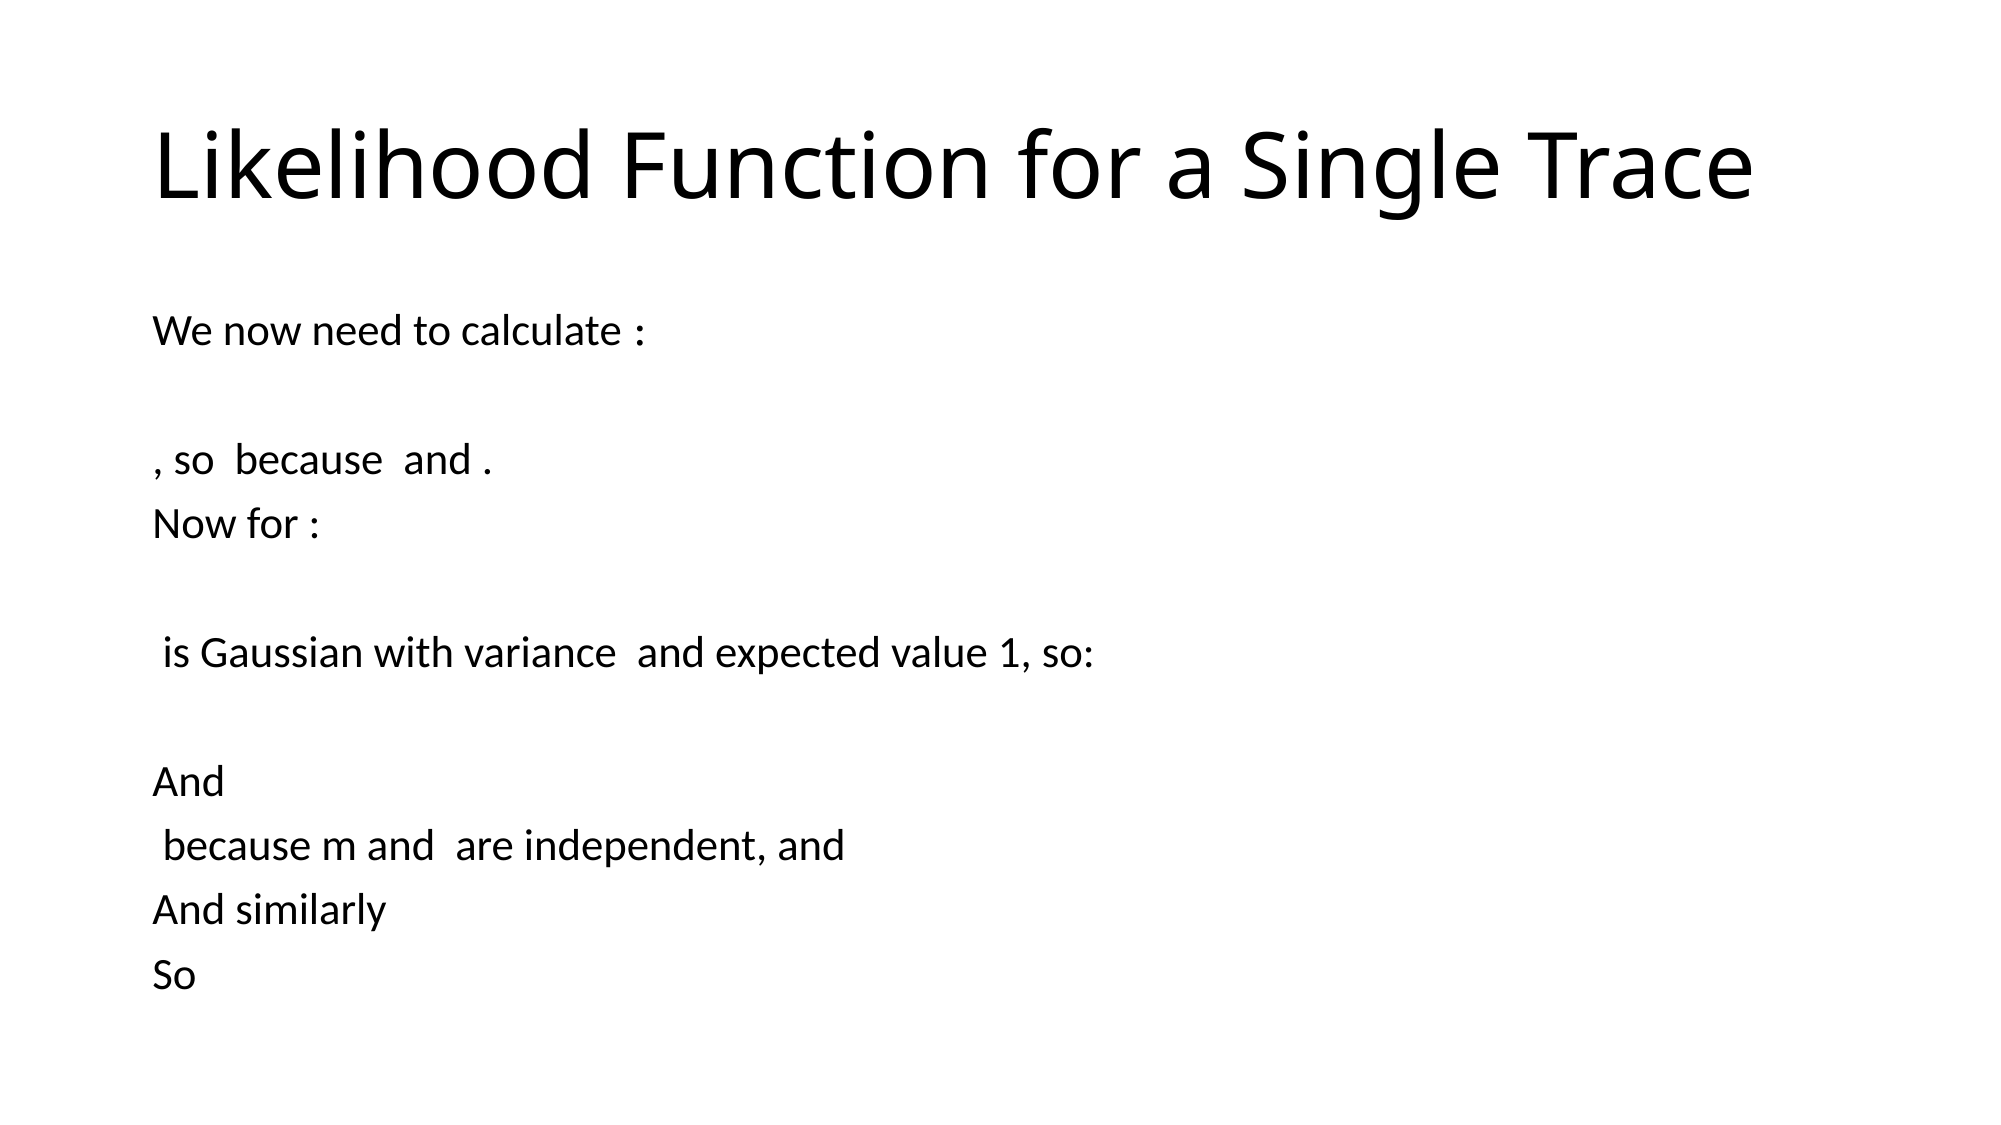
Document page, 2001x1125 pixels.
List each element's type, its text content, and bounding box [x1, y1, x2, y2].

title Likelihood Function for a Single Trace [137, 59, 1863, 278]
